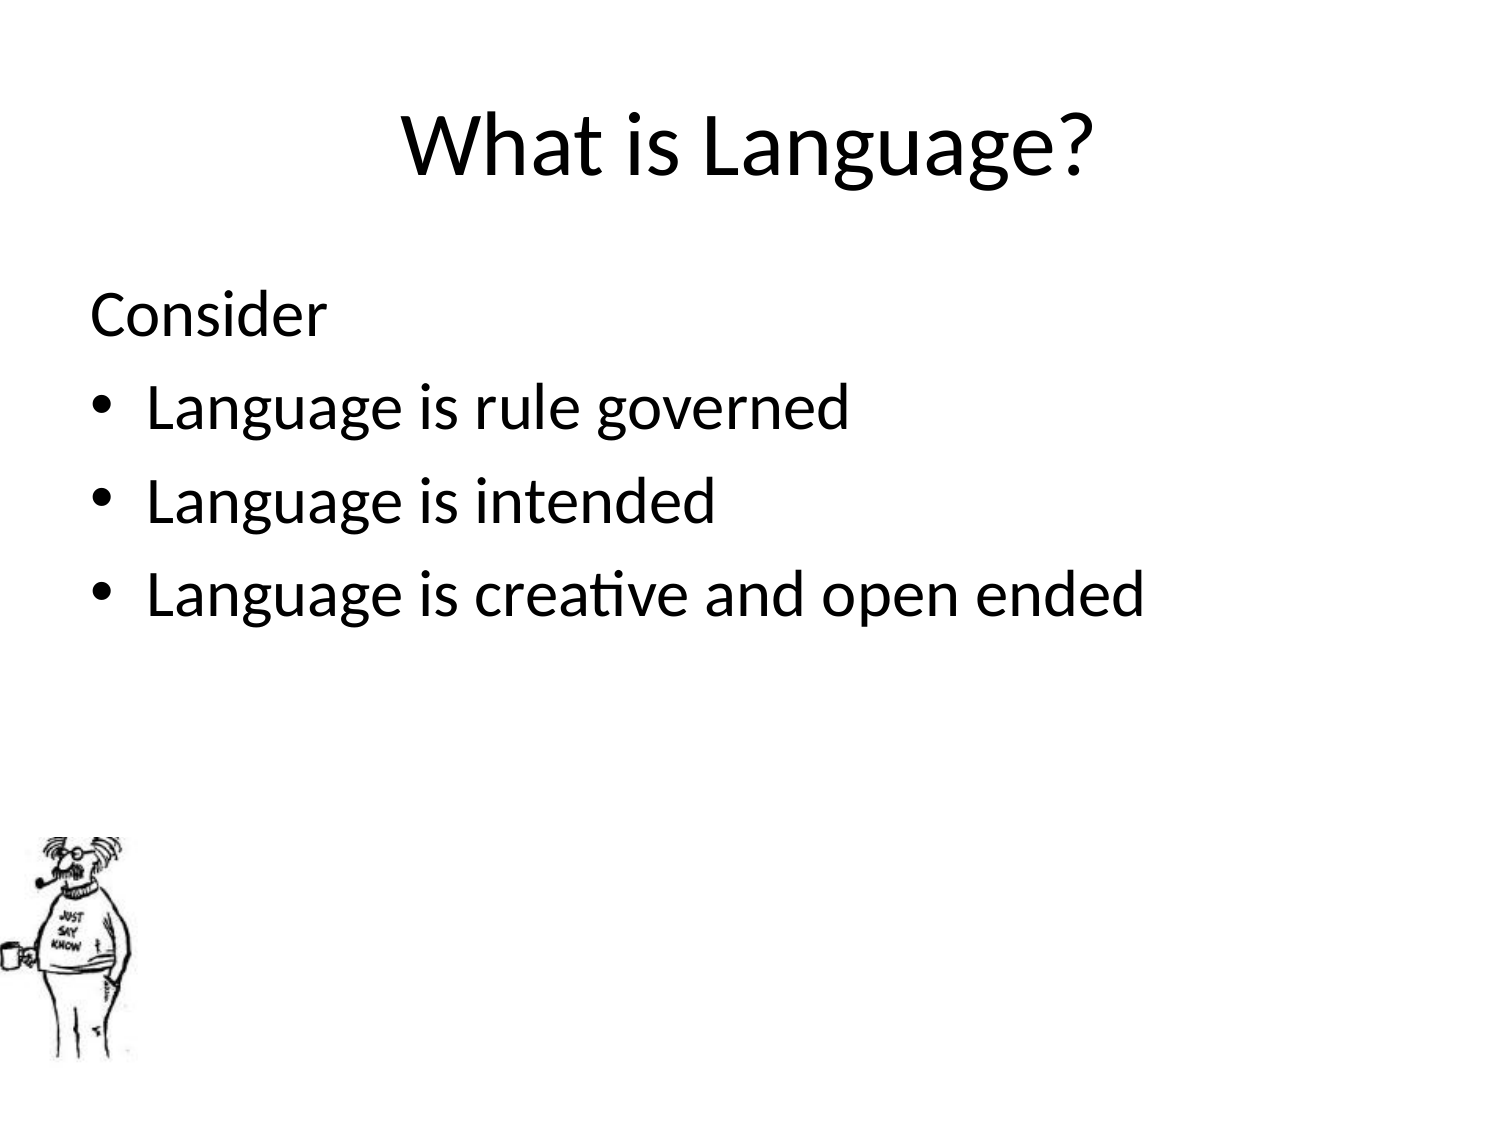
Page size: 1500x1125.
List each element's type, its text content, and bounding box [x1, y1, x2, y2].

list Consider Language is rule governed Language is intended Language is creative and open ended [75, 262, 1425, 1005]
picture [0, 837, 171, 1125]
title What is Language? [75, 45, 1425, 233]
